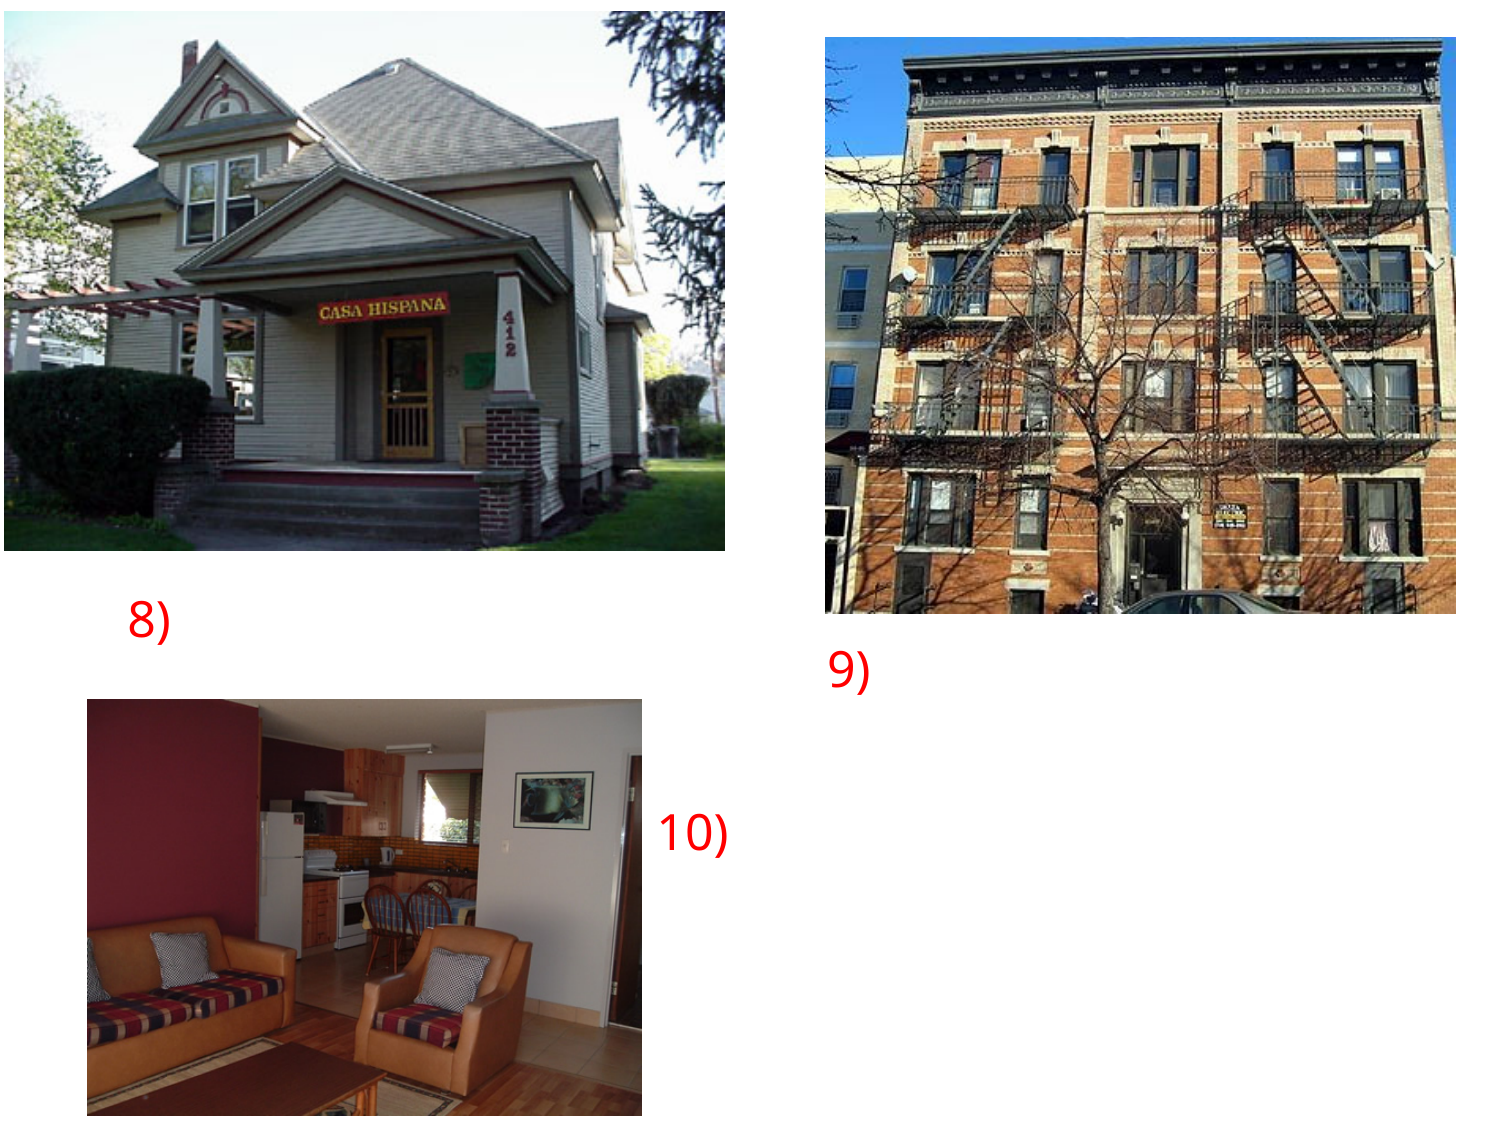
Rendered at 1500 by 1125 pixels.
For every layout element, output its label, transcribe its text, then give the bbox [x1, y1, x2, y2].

picture [824, 37, 1457, 614]
picture [87, 699, 642, 1116]
picture [4, 11, 725, 552]
text_box 10) [646, 799, 792, 888]
text_box 9) [812, 637, 963, 725]
text_box 8) [112, 587, 263, 675]
